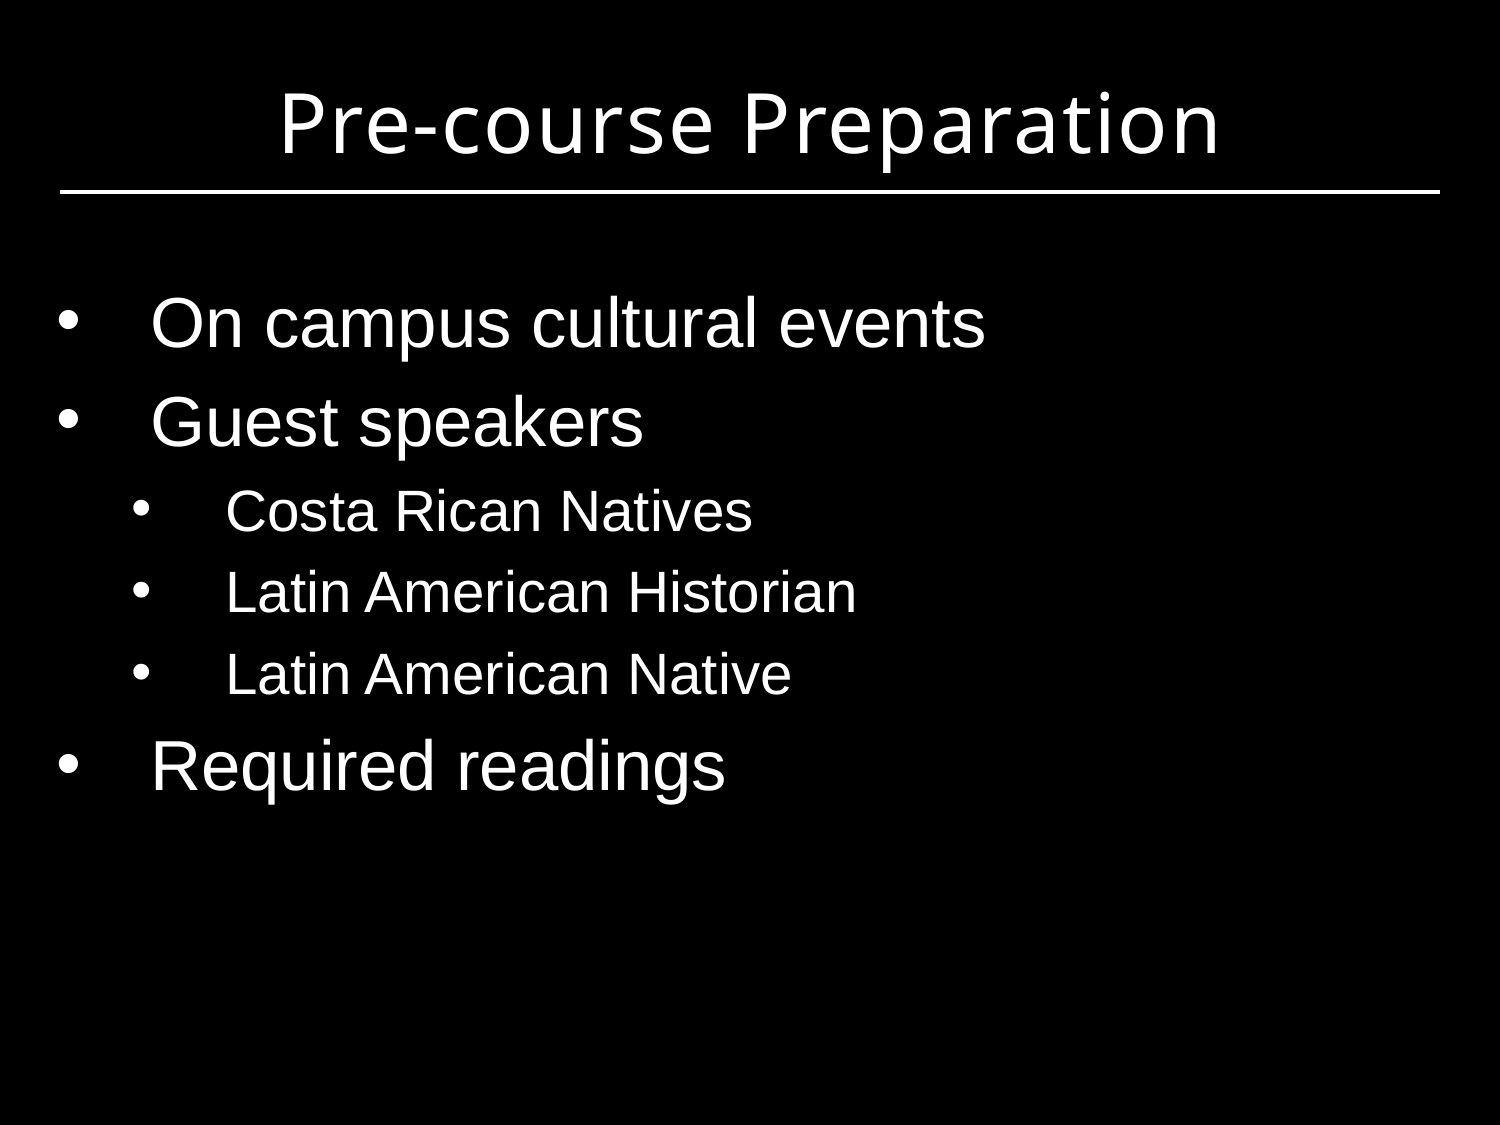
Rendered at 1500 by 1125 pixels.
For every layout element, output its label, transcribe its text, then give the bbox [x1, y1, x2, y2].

subtitle On campus cultural events Guest speakers Costa Rican Natives Latin American Historian Latin American Native Required readings [41, 261, 1459, 945]
title Pre-course Preparation [85, 0, 1415, 185]
